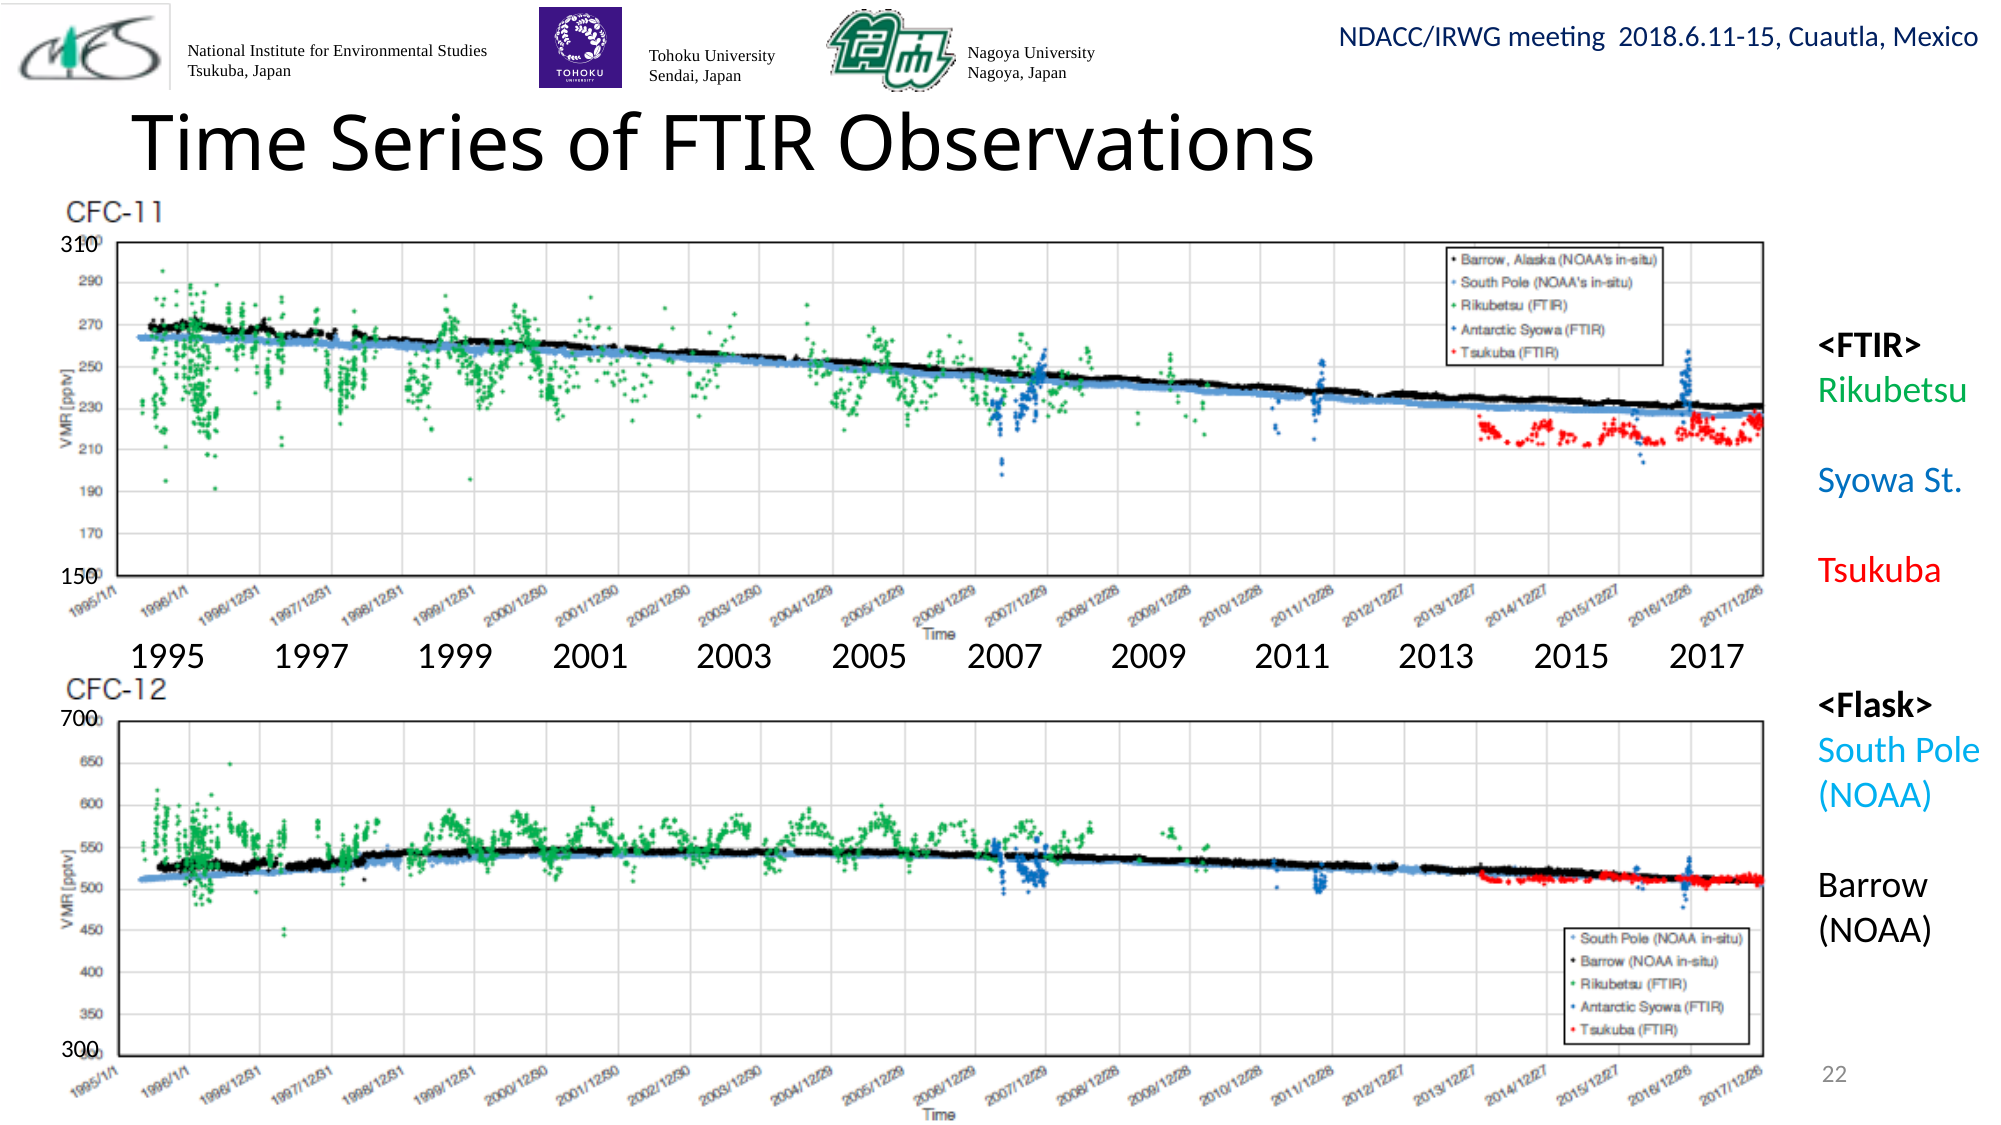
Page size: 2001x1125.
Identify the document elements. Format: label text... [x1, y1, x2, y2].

picture [826, 9, 956, 92]
title Time Series of FTIR Observations CFC-11, CFC-12 [116, 95, 1647, 184]
text_box <FTIR> Rikubetsu Syowa St. Tsukuba <Flask> South Pole (NOAA) Barrow (NOAA) [1803, 312, 1996, 958]
picture [43, 184, 1780, 1125]
picture [1, 2, 174, 90]
picture [539, 7, 622, 88]
slide_number 22 [1780, 1042, 1863, 1103]
